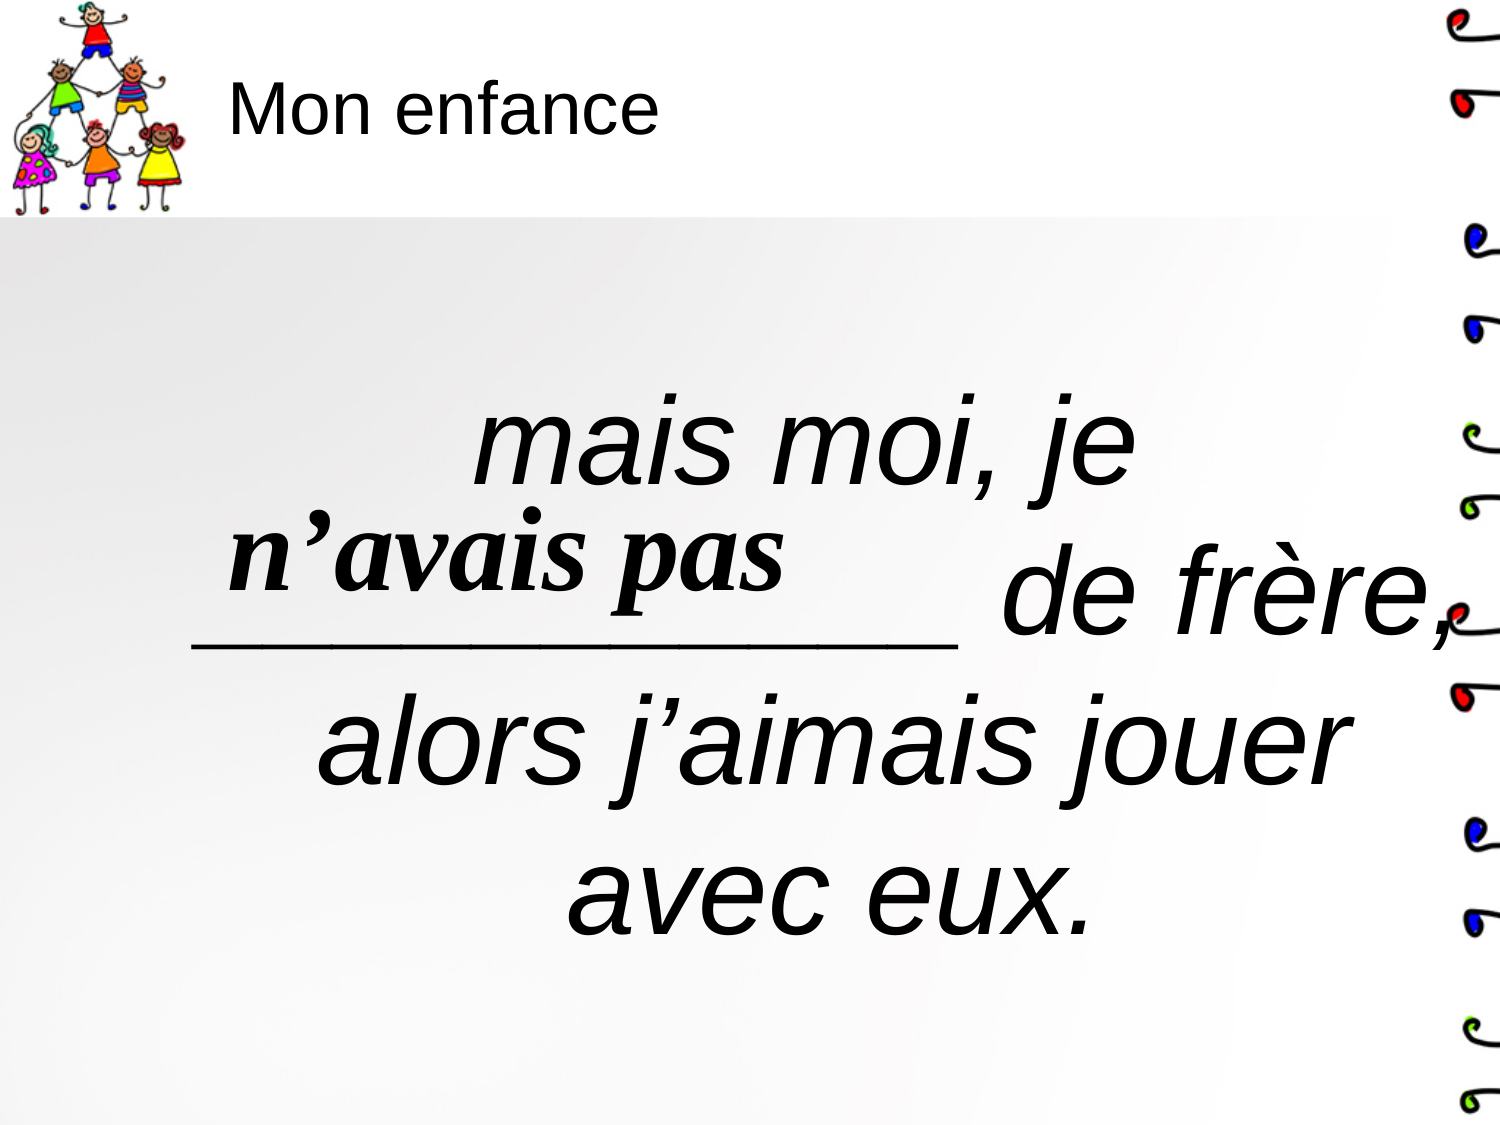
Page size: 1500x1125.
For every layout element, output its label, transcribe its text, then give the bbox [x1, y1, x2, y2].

title Mon enfance [212, 16, 1463, 192]
text_box n’avais pas [212, 462, 888, 663]
picture [0, 0, 1500, 1125]
list mais moi, je ___________ de frère, alors j’aimais jouer avec eux. [112, 352, 1500, 1125]
